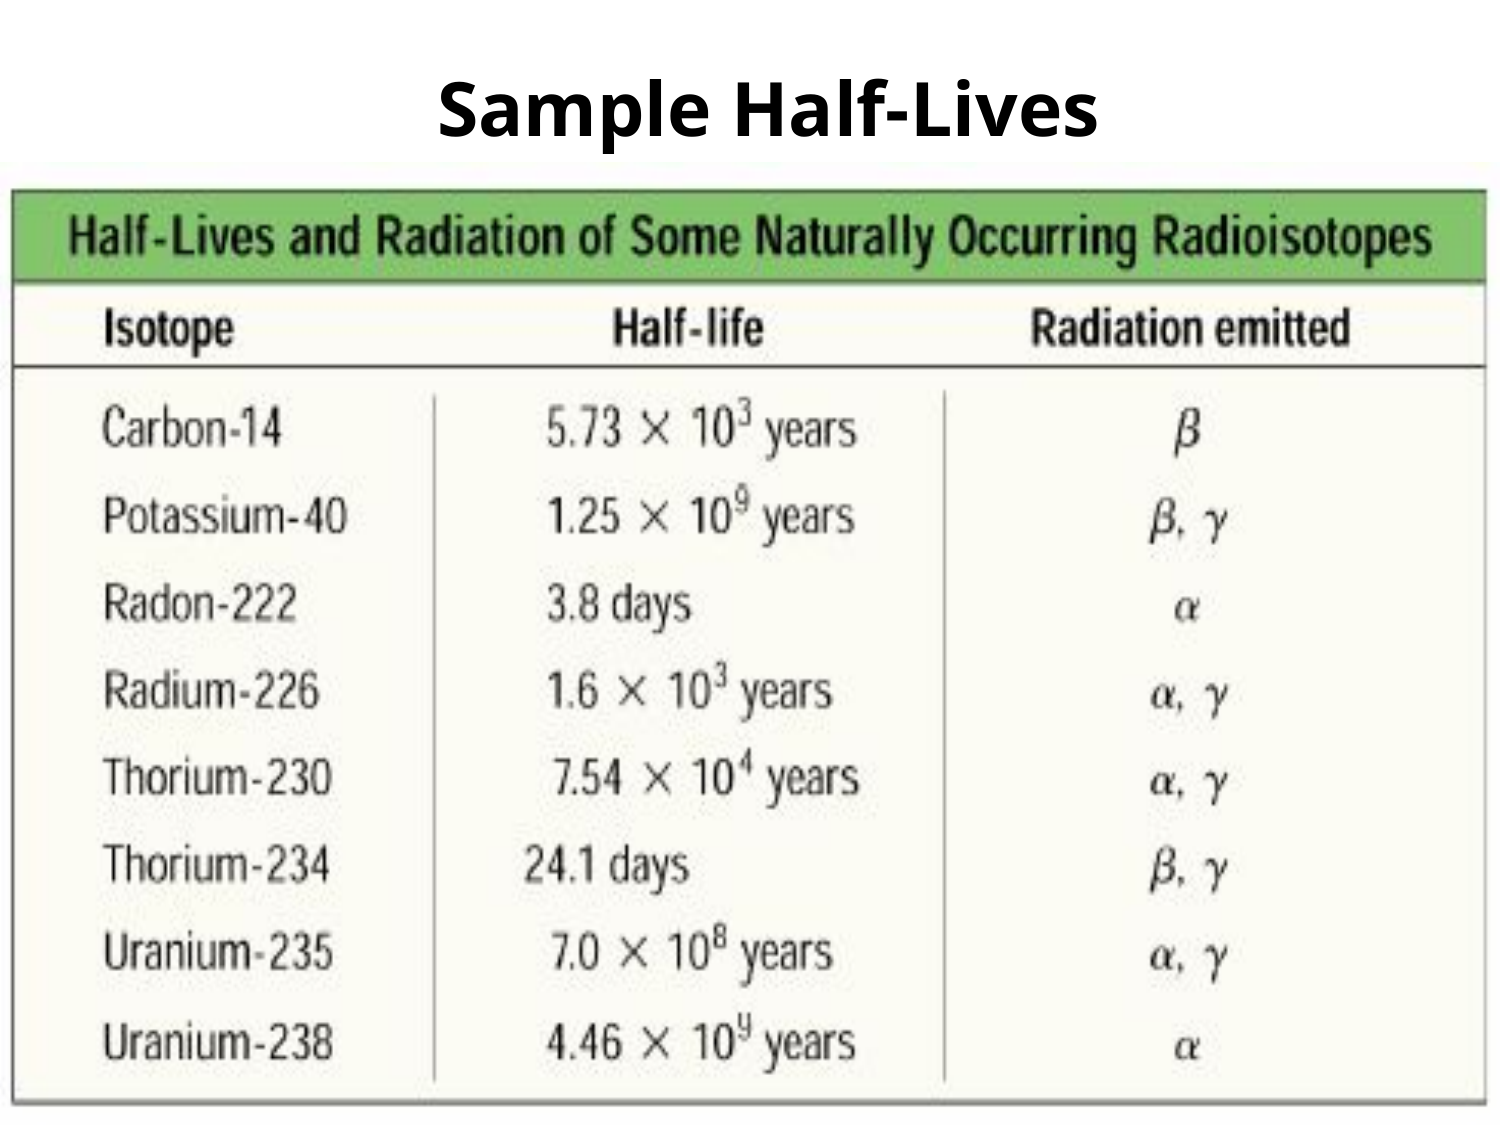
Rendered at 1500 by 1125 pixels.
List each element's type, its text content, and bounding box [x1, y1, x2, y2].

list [0, 162, 1500, 1125]
title Sample Half-Lives [99, 37, 1438, 160]
